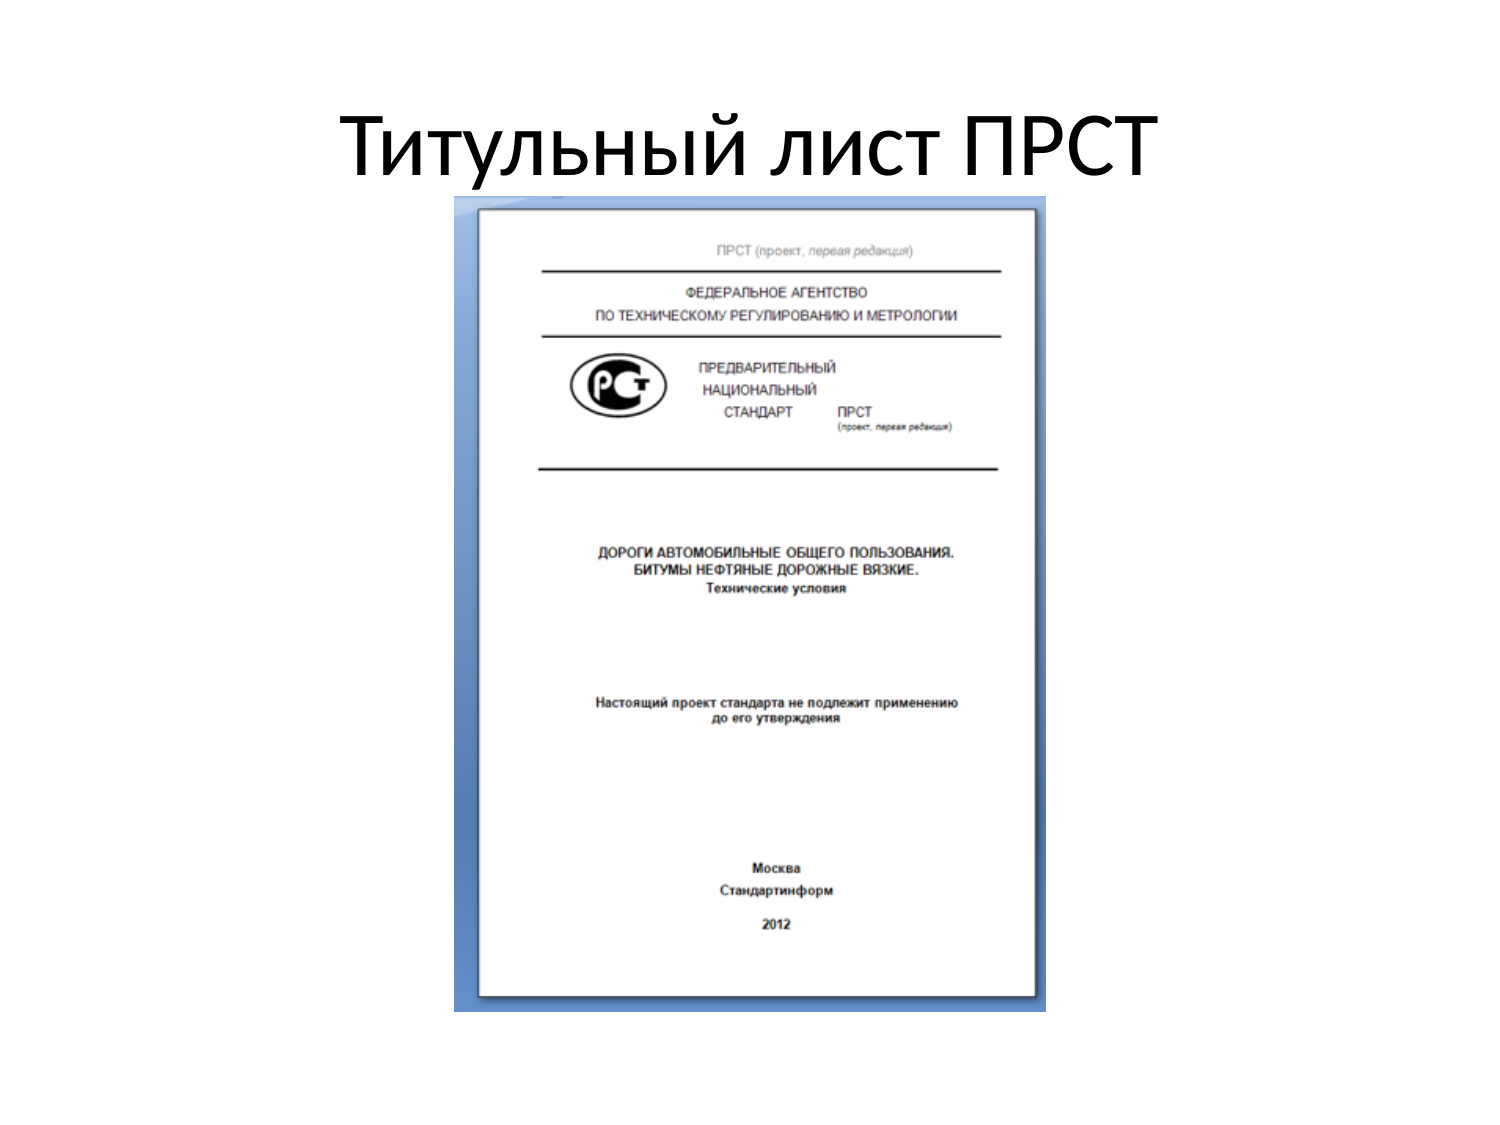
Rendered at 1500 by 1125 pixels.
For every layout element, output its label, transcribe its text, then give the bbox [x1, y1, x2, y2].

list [454, 195, 1046, 1012]
title Титульный лист ПРСТ [75, 45, 1425, 233]
